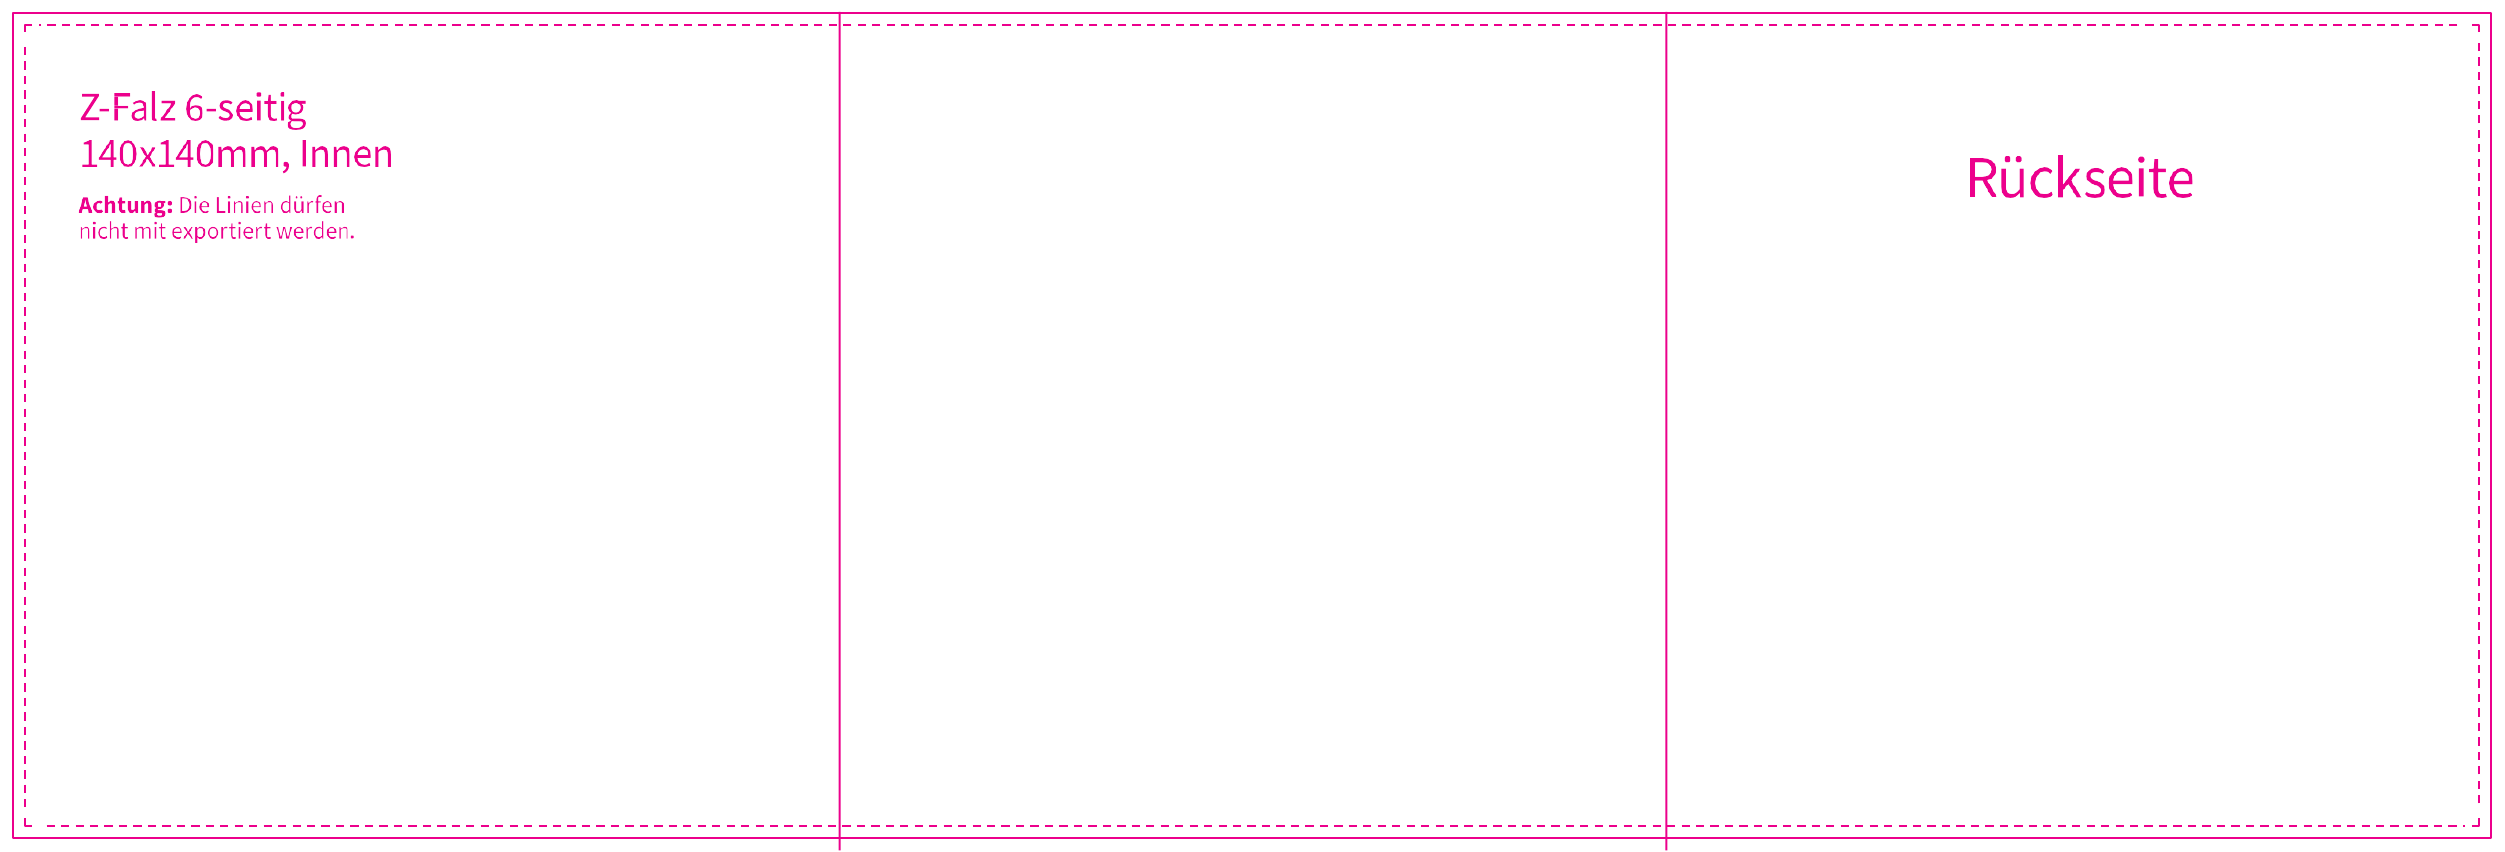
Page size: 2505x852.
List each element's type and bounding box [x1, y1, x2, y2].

text_box [24, 818, 32, 826]
text_box [80, 91, 176, 121]
text_box [185, 92, 307, 130]
text_box [82, 140, 290, 174]
text_box [78, 195, 354, 244]
text_box [2471, 818, 2480, 826]
text_box [1969, 155, 2193, 198]
text_box [2471, 24, 2480, 33]
text_box [24, 24, 32, 33]
text_box [302, 139, 392, 168]
